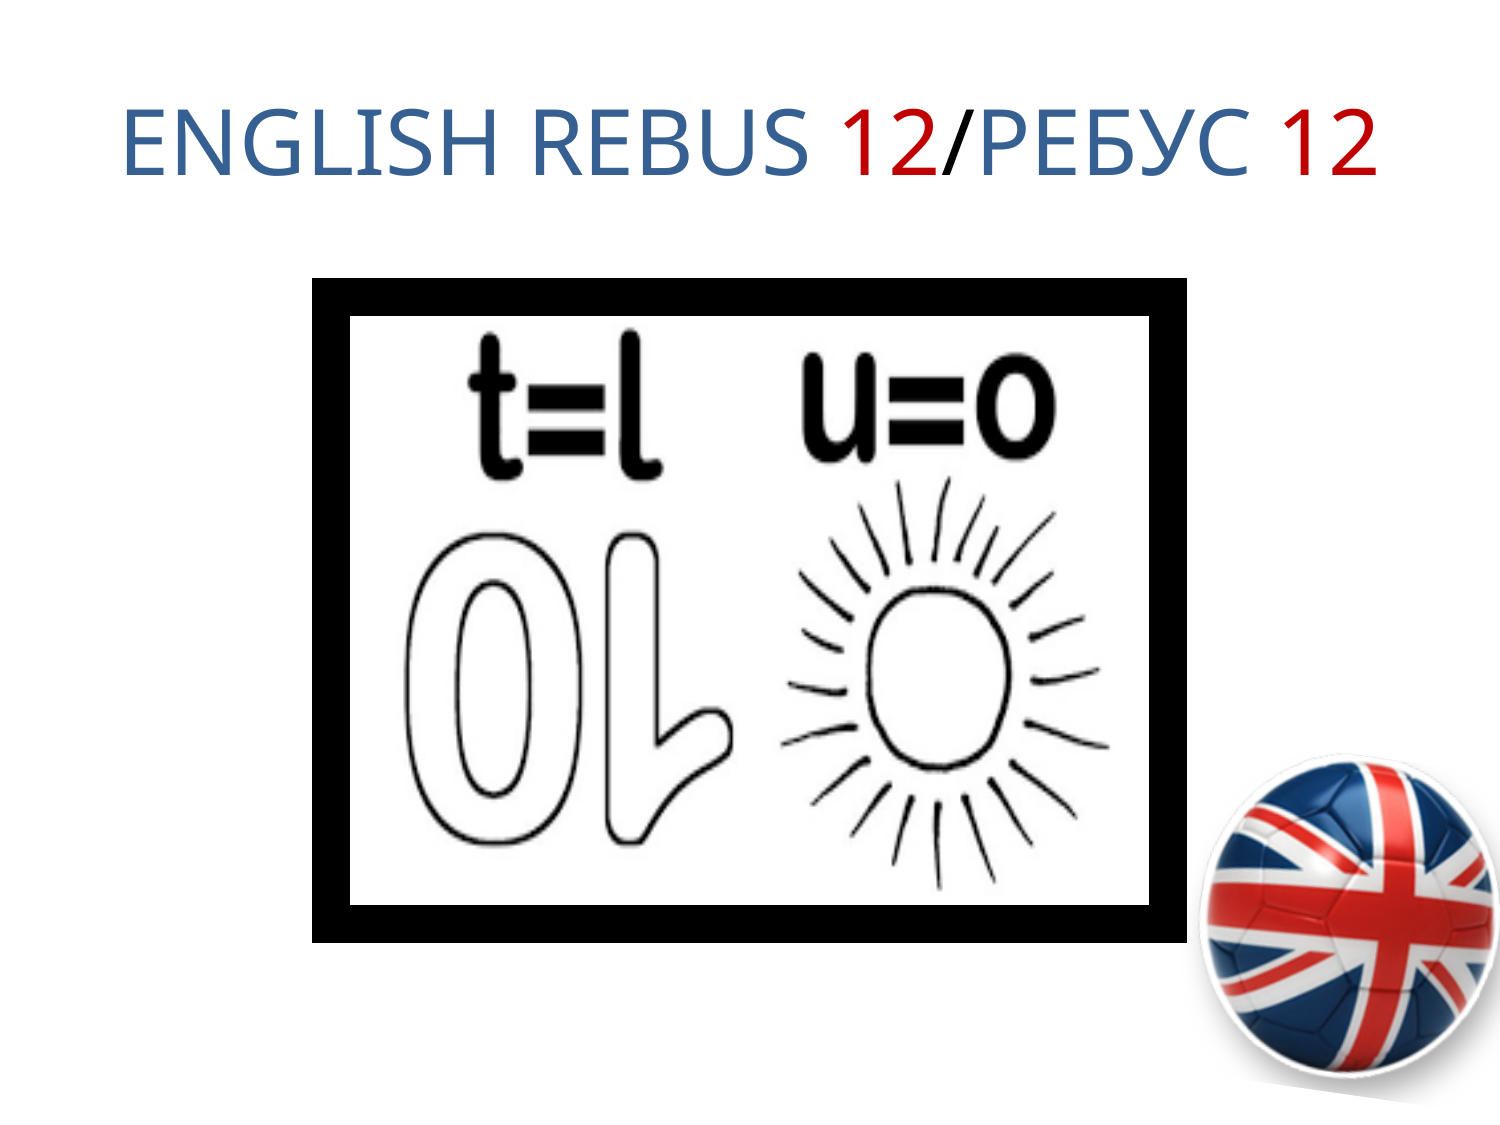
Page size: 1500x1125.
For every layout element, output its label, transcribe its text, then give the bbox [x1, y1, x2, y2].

picture [1153, 732, 1500, 1117]
title ENGLISH REBUS 12/РЕБУС 12 [75, 45, 1425, 233]
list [349, 315, 1150, 906]
